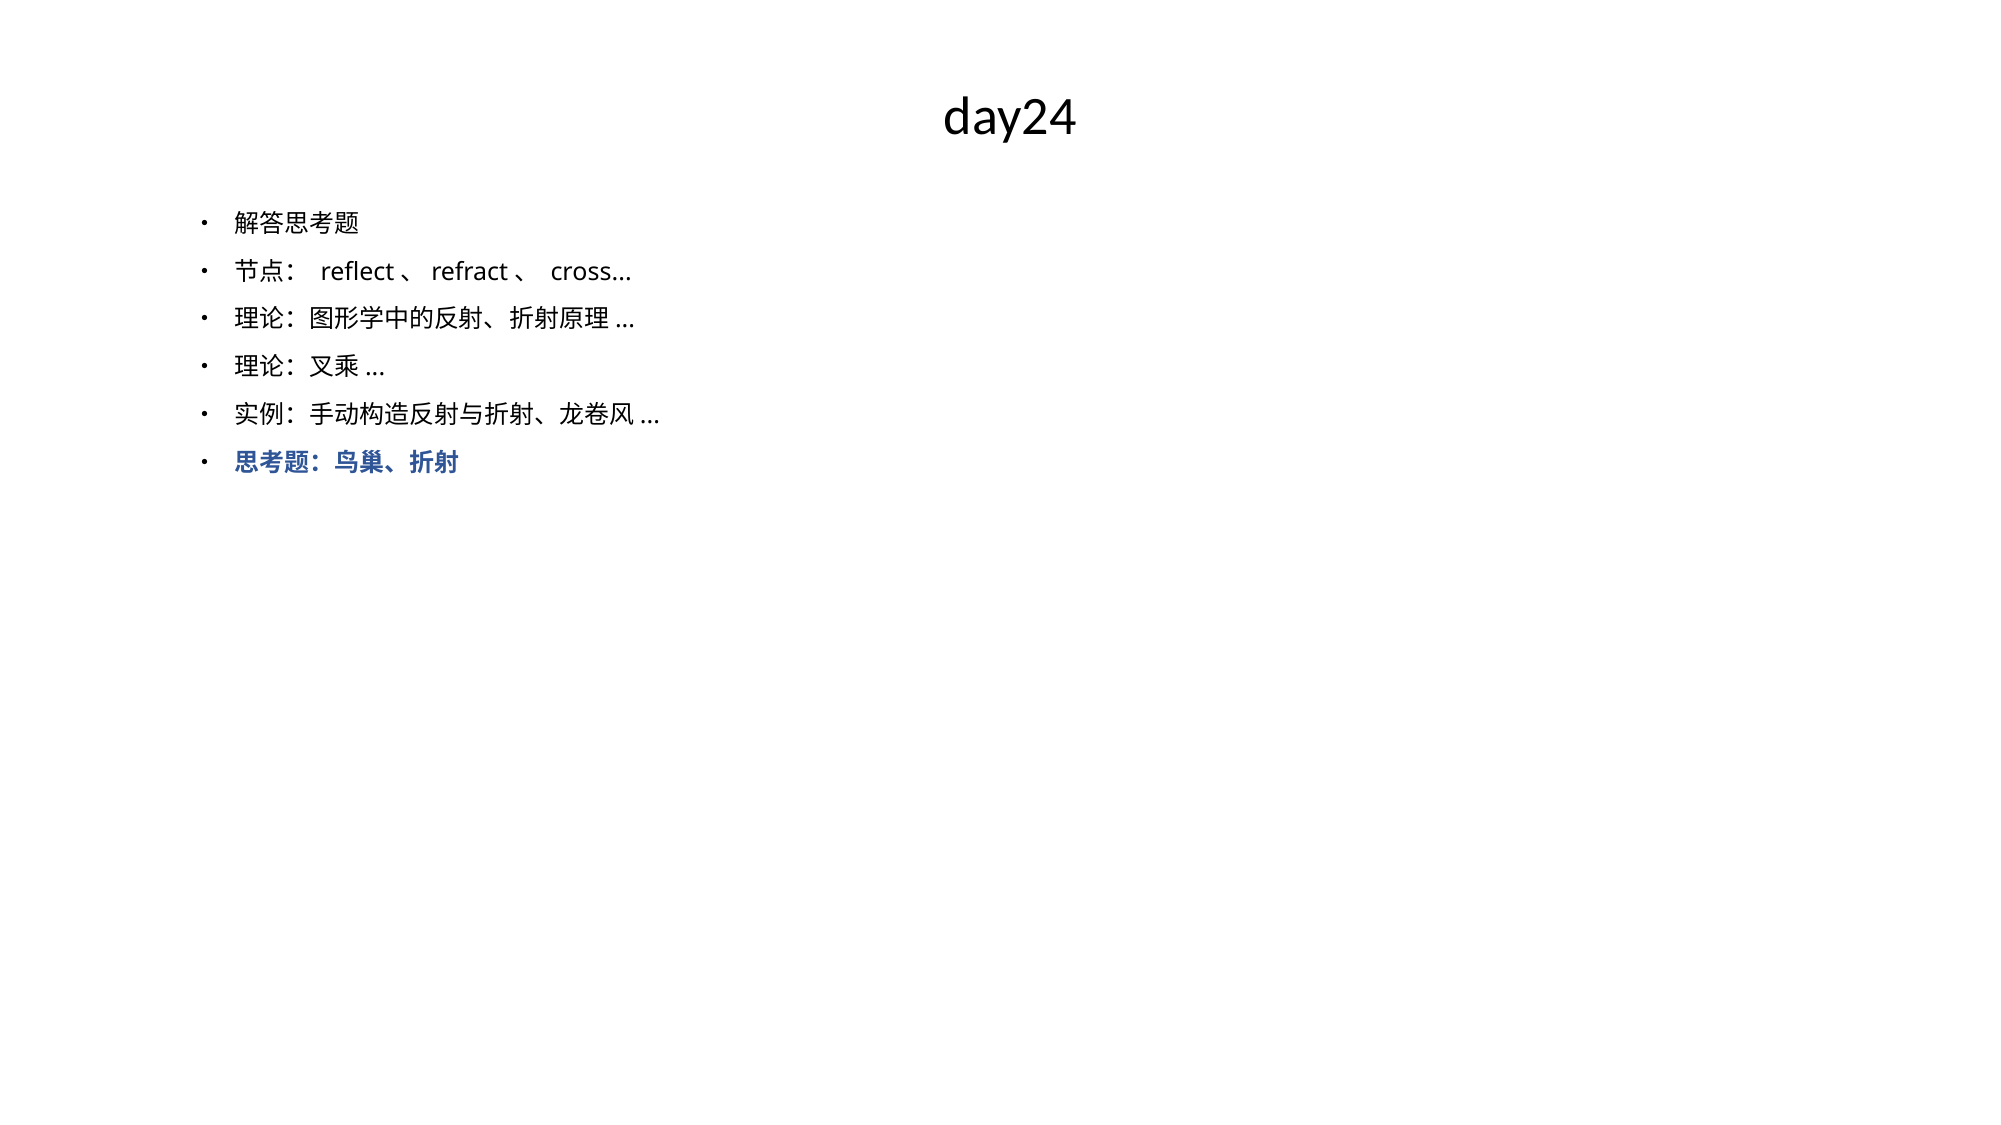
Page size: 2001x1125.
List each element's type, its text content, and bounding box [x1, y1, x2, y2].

title day24 [711, 41, 1309, 154]
subtitle • 解答思考题 • 节点： reflect、refract、 cross... • 理论：图形学中的反射、折射原理... • 理论：叉乘... • 实例：手动构造反射与折射、龙卷风... • 思考题：鸟巢、折射 [176, 203, 1815, 903]
